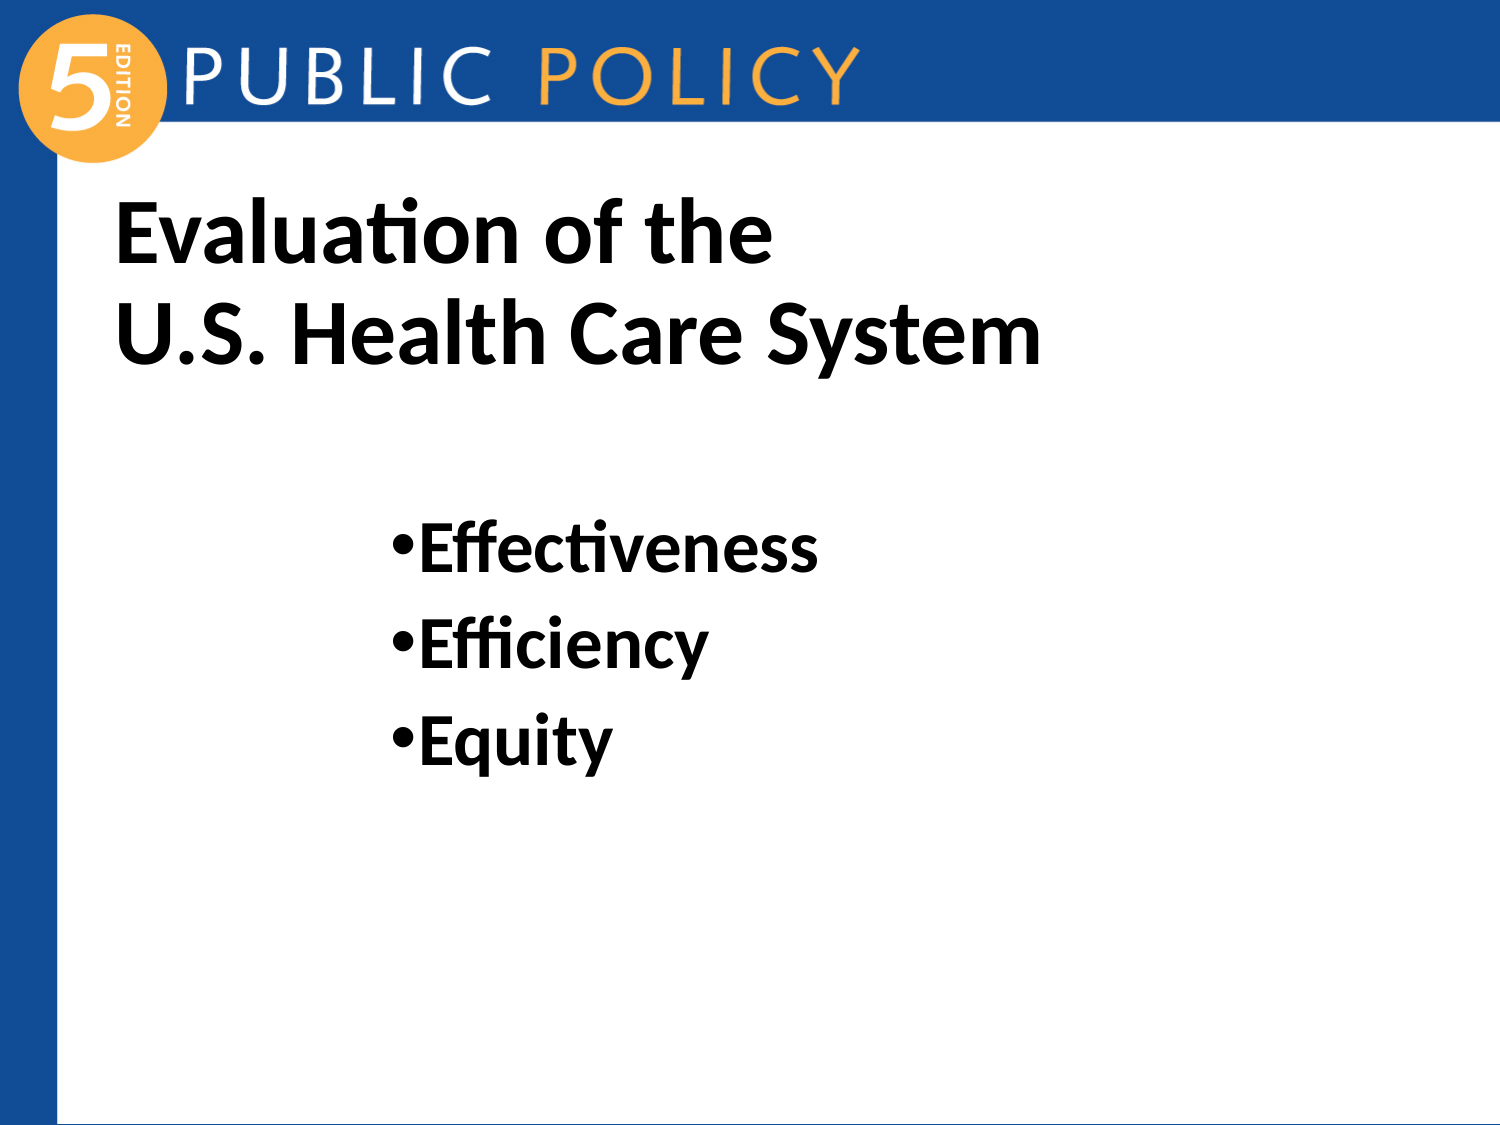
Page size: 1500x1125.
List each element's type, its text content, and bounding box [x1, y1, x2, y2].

picture [0, 0, 1500, 1125]
title Evaluation of the U.S. Health Care System [99, 174, 1394, 393]
subtitle Effectiveness Efficiency Equity [375, 500, 1500, 802]
